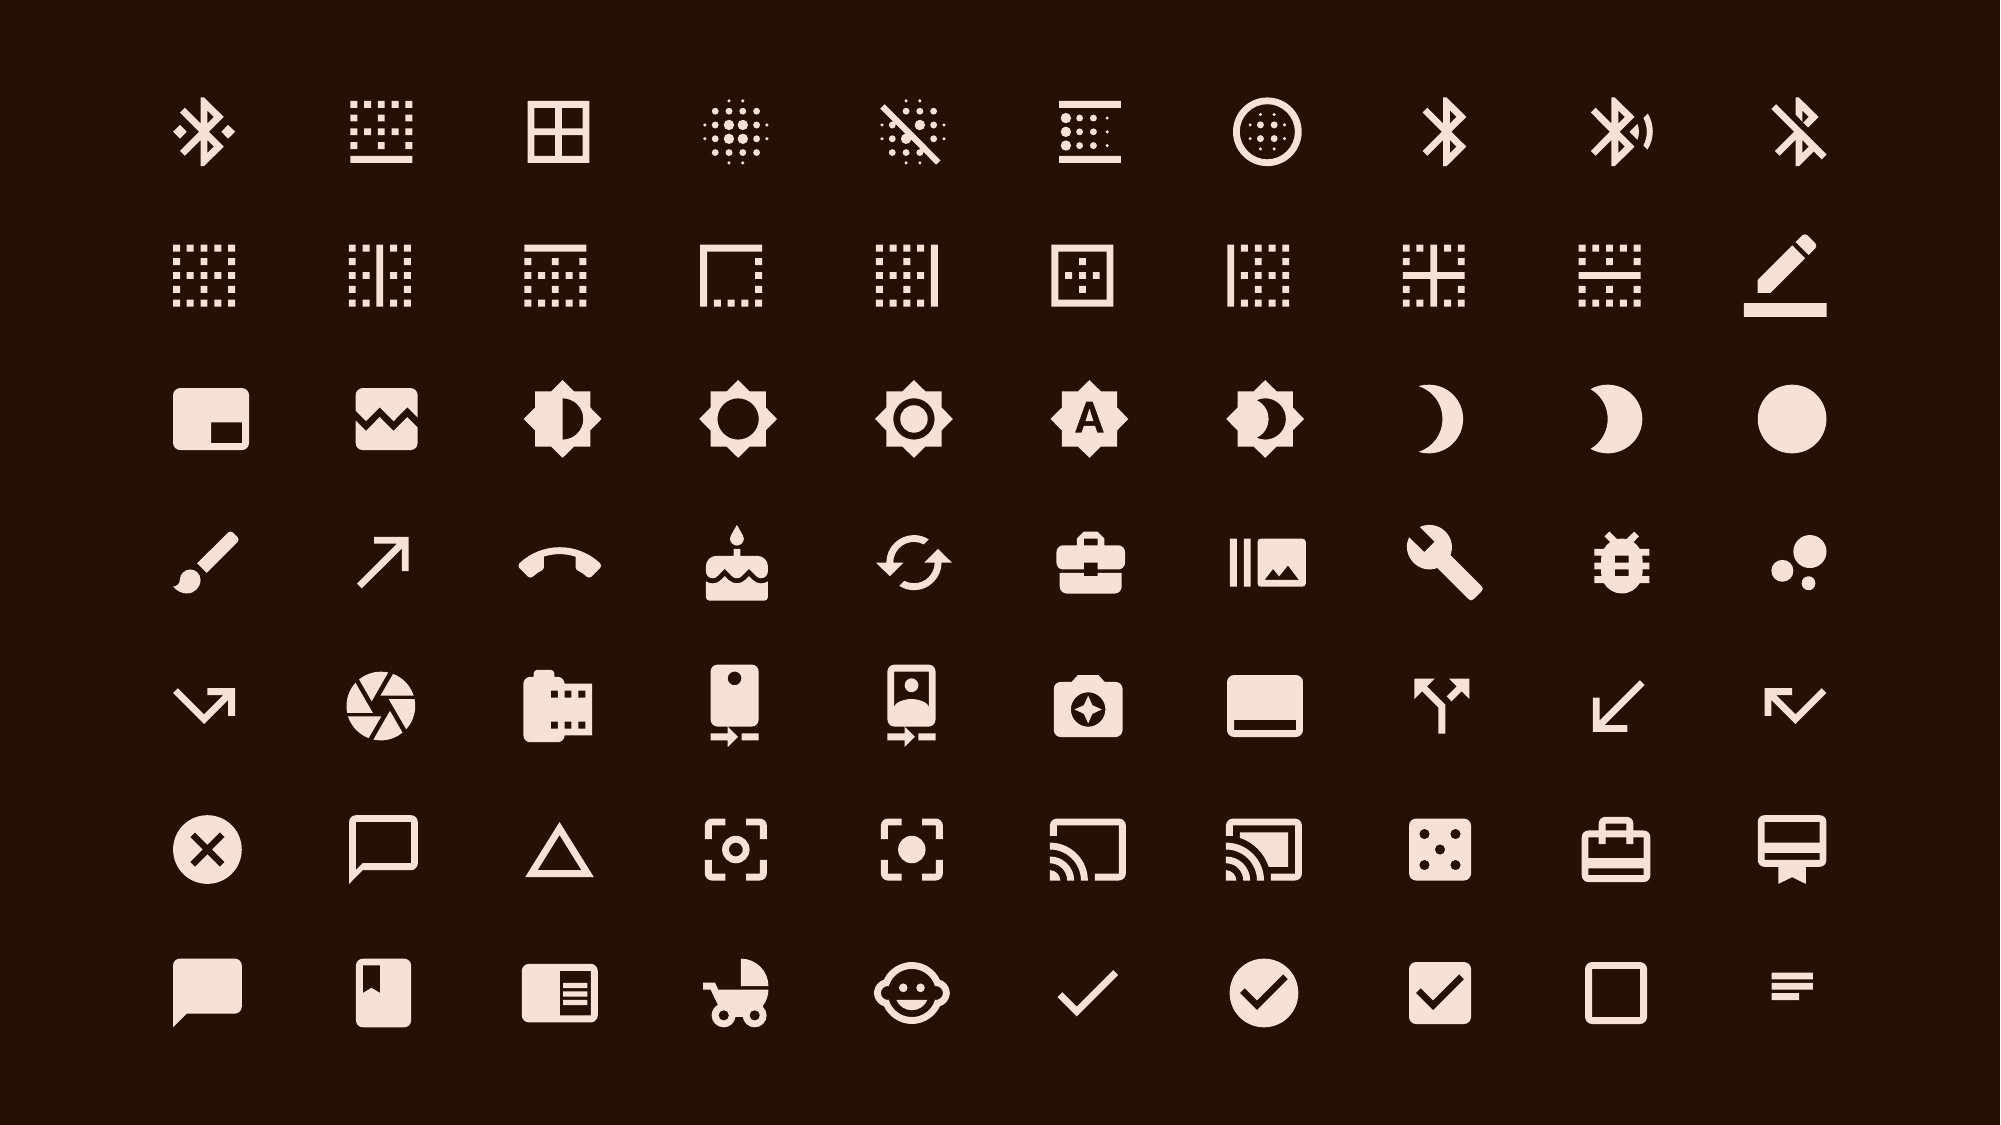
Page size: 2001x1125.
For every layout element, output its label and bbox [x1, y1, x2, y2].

text_box [917, 299, 925, 307]
text_box [221, 124, 236, 139]
text_box [228, 285, 236, 293]
text_box [1414, 678, 1446, 734]
text_box [200, 244, 208, 252]
text_box [405, 128, 413, 136]
text_box [197, 531, 239, 573]
text_box [705, 576, 768, 601]
text_box [1619, 299, 1627, 307]
text_box [1076, 142, 1084, 150]
text_box [1771, 982, 1813, 990]
text_box [704, 818, 726, 840]
text_box [753, 149, 760, 156]
text_box [1053, 675, 1123, 738]
text_box [1282, 258, 1290, 266]
text_box [524, 258, 532, 266]
text_box [1059, 100, 1121, 108]
text_box [1793, 535, 1827, 569]
text_box [373, 710, 403, 741]
text_box [1059, 155, 1121, 163]
text_box [180, 97, 224, 167]
text_box [173, 388, 250, 451]
text_box [173, 285, 181, 293]
text_box [880, 104, 941, 165]
text_box [173, 815, 242, 884]
text_box [200, 285, 208, 293]
text_box [739, 149, 747, 156]
text_box [362, 244, 370, 252]
text_box [1268, 272, 1276, 279]
text_box [875, 244, 883, 252]
text_box [1406, 524, 1483, 601]
text_box [524, 285, 532, 293]
text_box [551, 285, 559, 293]
text_box [173, 258, 181, 266]
text_box [1643, 113, 1653, 150]
text_box [350, 114, 358, 122]
text_box [1254, 299, 1262, 307]
text_box [390, 244, 398, 252]
text_box [362, 272, 370, 279]
text_box [527, 100, 590, 163]
text_box [1771, 993, 1800, 1001]
text_box [1771, 559, 1794, 582]
text_box [405, 142, 413, 150]
text_box [403, 285, 411, 293]
text_box [753, 121, 760, 129]
text_box [1757, 245, 1806, 293]
text_box [364, 100, 372, 108]
text_box [889, 272, 897, 279]
text_box [214, 299, 222, 307]
text_box [711, 135, 719, 143]
text_box [1771, 972, 1813, 980]
text_box [711, 149, 719, 156]
text_box [579, 272, 587, 279]
text_box [903, 285, 911, 293]
text_box [1282, 299, 1290, 307]
text_box [403, 299, 411, 307]
text_box [725, 149, 733, 156]
text_box [355, 388, 418, 422]
text_box [710, 664, 759, 748]
text_box [753, 135, 760, 143]
text_box [1233, 97, 1302, 167]
text_box [722, 835, 750, 864]
text_box [725, 107, 733, 115]
text_box [1592, 680, 1645, 732]
text_box [1606, 285, 1613, 293]
text_box [347, 716, 382, 739]
text_box [1409, 818, 1472, 881]
text_box [346, 682, 373, 713]
text_box [1060, 140, 1072, 151]
text_box [173, 244, 181, 252]
text_box [403, 258, 411, 266]
text_box [579, 285, 587, 293]
text_box [875, 272, 883, 279]
text_box [200, 258, 208, 266]
text_box [1590, 384, 1643, 454]
text_box [186, 299, 194, 307]
text_box [1060, 126, 1072, 138]
text_box [1268, 299, 1276, 307]
text_box [903, 299, 911, 307]
text_box [405, 114, 413, 122]
text_box [1240, 244, 1248, 252]
text_box [362, 299, 370, 307]
text_box [1757, 815, 1827, 884]
text_box [377, 100, 385, 108]
text_box [699, 380, 778, 458]
text_box [350, 155, 413, 163]
text_box [753, 107, 760, 115]
text_box [1743, 303, 1827, 317]
text_box [880, 818, 902, 840]
text_box [200, 299, 208, 307]
text_box [186, 244, 194, 252]
text_box [538, 272, 546, 279]
text_box [1076, 128, 1084, 136]
text_box [711, 121, 719, 129]
text_box [1629, 123, 1640, 140]
text_box [1089, 128, 1097, 136]
text_box [1229, 958, 1299, 1028]
text_box [1578, 258, 1586, 266]
text_box [173, 299, 181, 307]
text_box [391, 100, 399, 108]
text_box [1422, 97, 1467, 167]
text_box [1606, 299, 1613, 307]
text_box [705, 548, 768, 579]
text_box [405, 100, 413, 108]
text_box [746, 818, 767, 840]
text_box [173, 958, 242, 1028]
text_box [903, 244, 911, 252]
text_box [228, 299, 236, 307]
text_box [1257, 538, 1306, 587]
text_box [228, 258, 236, 266]
text_box [523, 380, 602, 458]
text_box [703, 982, 769, 1028]
text_box [391, 128, 399, 136]
text_box [1076, 114, 1084, 122]
text_box [1592, 244, 1600, 252]
text_box [524, 299, 532, 307]
text_box [350, 100, 358, 108]
text_box [376, 244, 384, 307]
text_box [1282, 272, 1290, 279]
text_box [356, 536, 409, 589]
text_box [403, 272, 411, 279]
text_box [1254, 272, 1262, 279]
text_box [898, 835, 926, 864]
text_box [1254, 244, 1262, 252]
text_box [388, 699, 416, 730]
text_box [930, 244, 938, 307]
text_box [1418, 384, 1464, 454]
text_box [737, 119, 748, 131]
text_box [875, 299, 883, 307]
text_box [1056, 531, 1126, 570]
text_box [737, 133, 748, 144]
text_box [1089, 114, 1097, 122]
text_box [350, 128, 358, 136]
text_box [1578, 244, 1586, 252]
text_box [403, 244, 411, 252]
text_box [380, 673, 414, 696]
text_box [1578, 272, 1641, 279]
text_box [1225, 818, 1302, 881]
text_box [348, 285, 356, 293]
text_box [350, 142, 358, 150]
text_box [723, 119, 735, 131]
text_box [1795, 234, 1817, 255]
text_box [1254, 285, 1262, 293]
text_box [377, 128, 385, 136]
text_box [228, 244, 236, 252]
text_box [903, 272, 911, 279]
text_box [1590, 97, 1635, 167]
text_box [359, 671, 389, 702]
text_box [523, 669, 593, 743]
text_box [377, 142, 385, 150]
text_box [1254, 258, 1262, 266]
text_box [903, 258, 911, 266]
text_box [348, 244, 356, 252]
text_box [875, 258, 883, 266]
text_box [1633, 285, 1641, 293]
text_box [1606, 244, 1613, 252]
text_box [1089, 142, 1097, 150]
text_box [723, 133, 735, 144]
text_box [186, 272, 194, 279]
text_box [1446, 678, 1470, 702]
text_box [1282, 244, 1290, 252]
text_box [740, 958, 769, 987]
text_box [875, 380, 953, 458]
text_box [551, 258, 559, 266]
text_box [1057, 970, 1119, 1017]
text_box [525, 821, 594, 878]
text_box [899, 548, 952, 591]
text_box [518, 547, 602, 578]
text_box [348, 272, 356, 279]
text_box [228, 272, 236, 279]
text_box [729, 524, 744, 546]
text_box [889, 299, 897, 307]
text_box [922, 818, 943, 840]
text_box [1229, 538, 1237, 587]
text_box [1051, 244, 1114, 307]
text_box [551, 272, 559, 279]
text_box [538, 299, 546, 307]
text_box [355, 958, 412, 1028]
text_box [1633, 299, 1641, 307]
text_box [524, 272, 532, 279]
text_box [579, 299, 587, 307]
text_box [1619, 244, 1627, 252]
text_box [700, 244, 763, 307]
text_box [711, 107, 719, 115]
text_box [1282, 285, 1290, 293]
text_box [1633, 244, 1641, 252]
text_box [565, 299, 573, 307]
text_box [1578, 285, 1586, 293]
text_box [1764, 688, 1827, 725]
text_box [1801, 576, 1816, 591]
text_box [173, 124, 187, 139]
text_box [917, 244, 925, 252]
text_box [880, 859, 902, 881]
text_box [1050, 380, 1129, 458]
text_box [579, 258, 587, 266]
text_box [173, 272, 181, 279]
text_box [1795, 97, 1819, 128]
text_box [1402, 244, 1465, 307]
text_box [1581, 816, 1651, 883]
text_box [565, 272, 573, 279]
text_box [214, 272, 222, 279]
text_box [1594, 531, 1650, 594]
text_box [355, 416, 418, 451]
text_box [1049, 818, 1126, 881]
text_box [173, 688, 236, 725]
text_box [1226, 380, 1305, 458]
text_box [887, 664, 936, 748]
text_box [1059, 572, 1122, 594]
text_box [348, 258, 356, 266]
text_box [173, 569, 201, 594]
text_box [1227, 244, 1235, 307]
text_box [1227, 675, 1303, 738]
text_box [1409, 962, 1472, 1025]
text_box [1771, 104, 1827, 167]
text_box [1243, 538, 1251, 587]
text_box [1578, 299, 1586, 307]
text_box [377, 114, 385, 122]
text_box [1633, 258, 1641, 266]
text_box [1757, 384, 1827, 454]
text_box [1585, 962, 1648, 1025]
text_box [551, 299, 559, 307]
text_box [1240, 272, 1248, 279]
text_box [873, 962, 950, 1025]
text_box [1240, 299, 1248, 307]
text_box [349, 815, 418, 884]
text_box [746, 859, 767, 881]
text_box [1060, 112, 1072, 124]
text_box [739, 107, 747, 115]
text_box [889, 244, 897, 252]
text_box [348, 299, 356, 307]
text_box [521, 963, 598, 1023]
text_box [214, 244, 222, 252]
text_box [390, 272, 398, 279]
text_box [1592, 299, 1600, 307]
text_box [875, 285, 883, 293]
text_box [524, 244, 587, 252]
text_box [922, 859, 943, 881]
text_box [1268, 244, 1276, 252]
text_box [200, 272, 208, 279]
text_box [364, 128, 372, 136]
text_box [390, 299, 398, 307]
text_box [875, 535, 929, 577]
text_box [1606, 258, 1613, 266]
text_box [704, 859, 726, 881]
text_box [917, 272, 925, 279]
